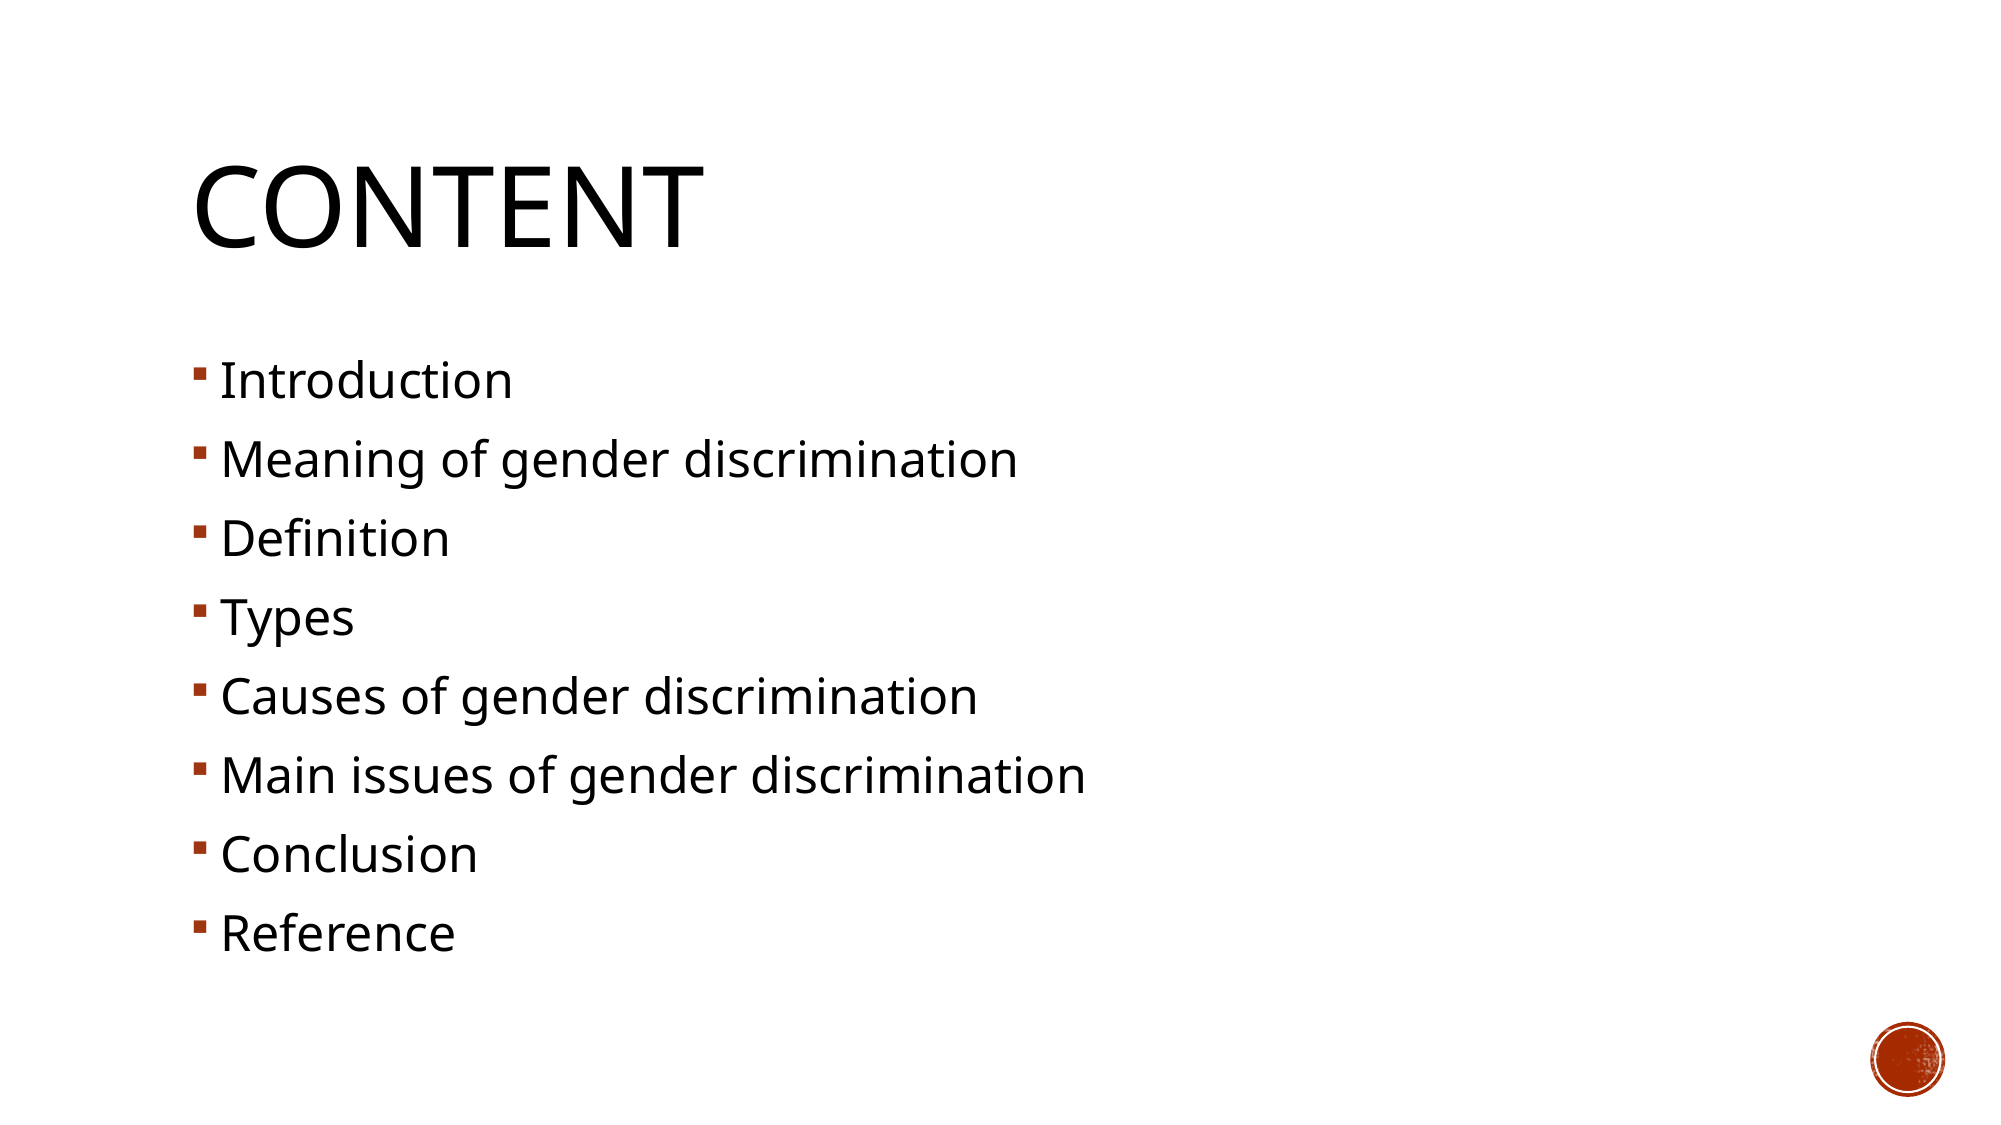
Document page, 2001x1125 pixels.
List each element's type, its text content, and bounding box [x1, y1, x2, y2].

title Content [175, 79, 1826, 344]
list Introduction Meaning of gender discrimination Definition Types Causes of gender discrimination Main issues of gender discrimination Conclusion Reference [175, 348, 1826, 1013]
